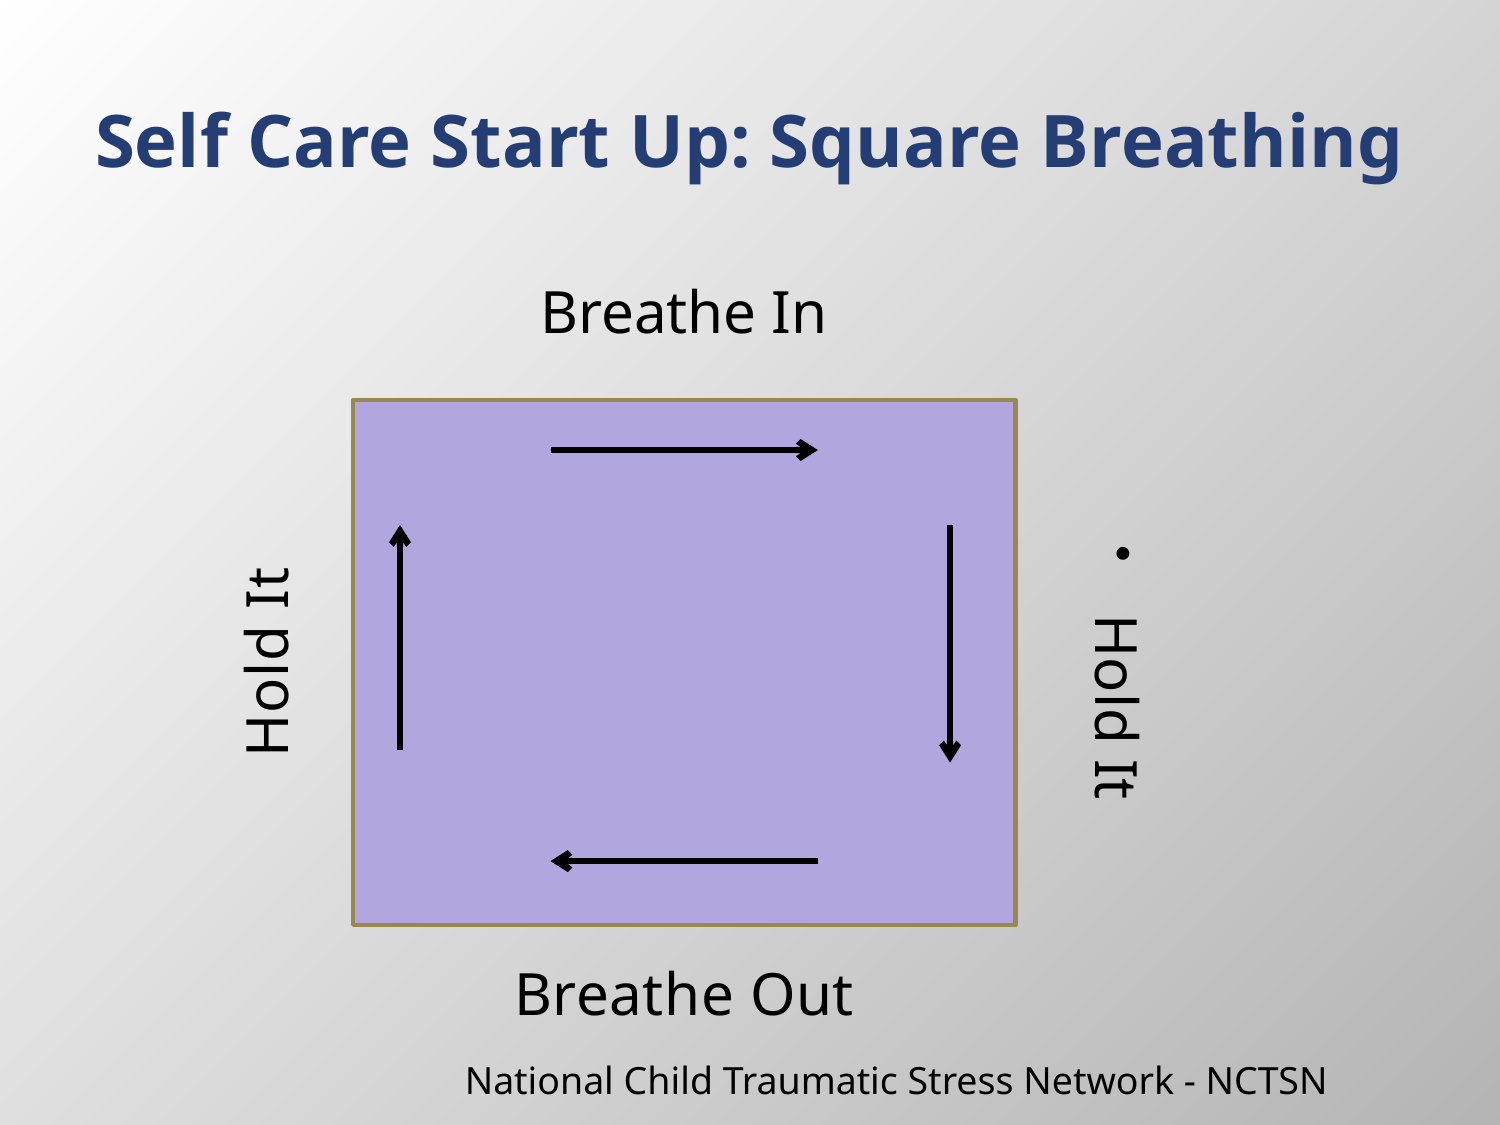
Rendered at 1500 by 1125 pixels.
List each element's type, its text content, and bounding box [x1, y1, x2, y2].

text_box Hold It [222, 445, 308, 880]
text_box Breathe Out [467, 950, 902, 1035]
list Hold It [1018, 445, 1161, 880]
text_box National Child Traumatic Stress Network - NCTSN [450, 1049, 1450, 1109]
text_box Breathe In [409, 267, 960, 353]
text_box [351, 398, 1018, 927]
title Self Care Start Up: Square Breathing [75, 45, 1425, 233]
